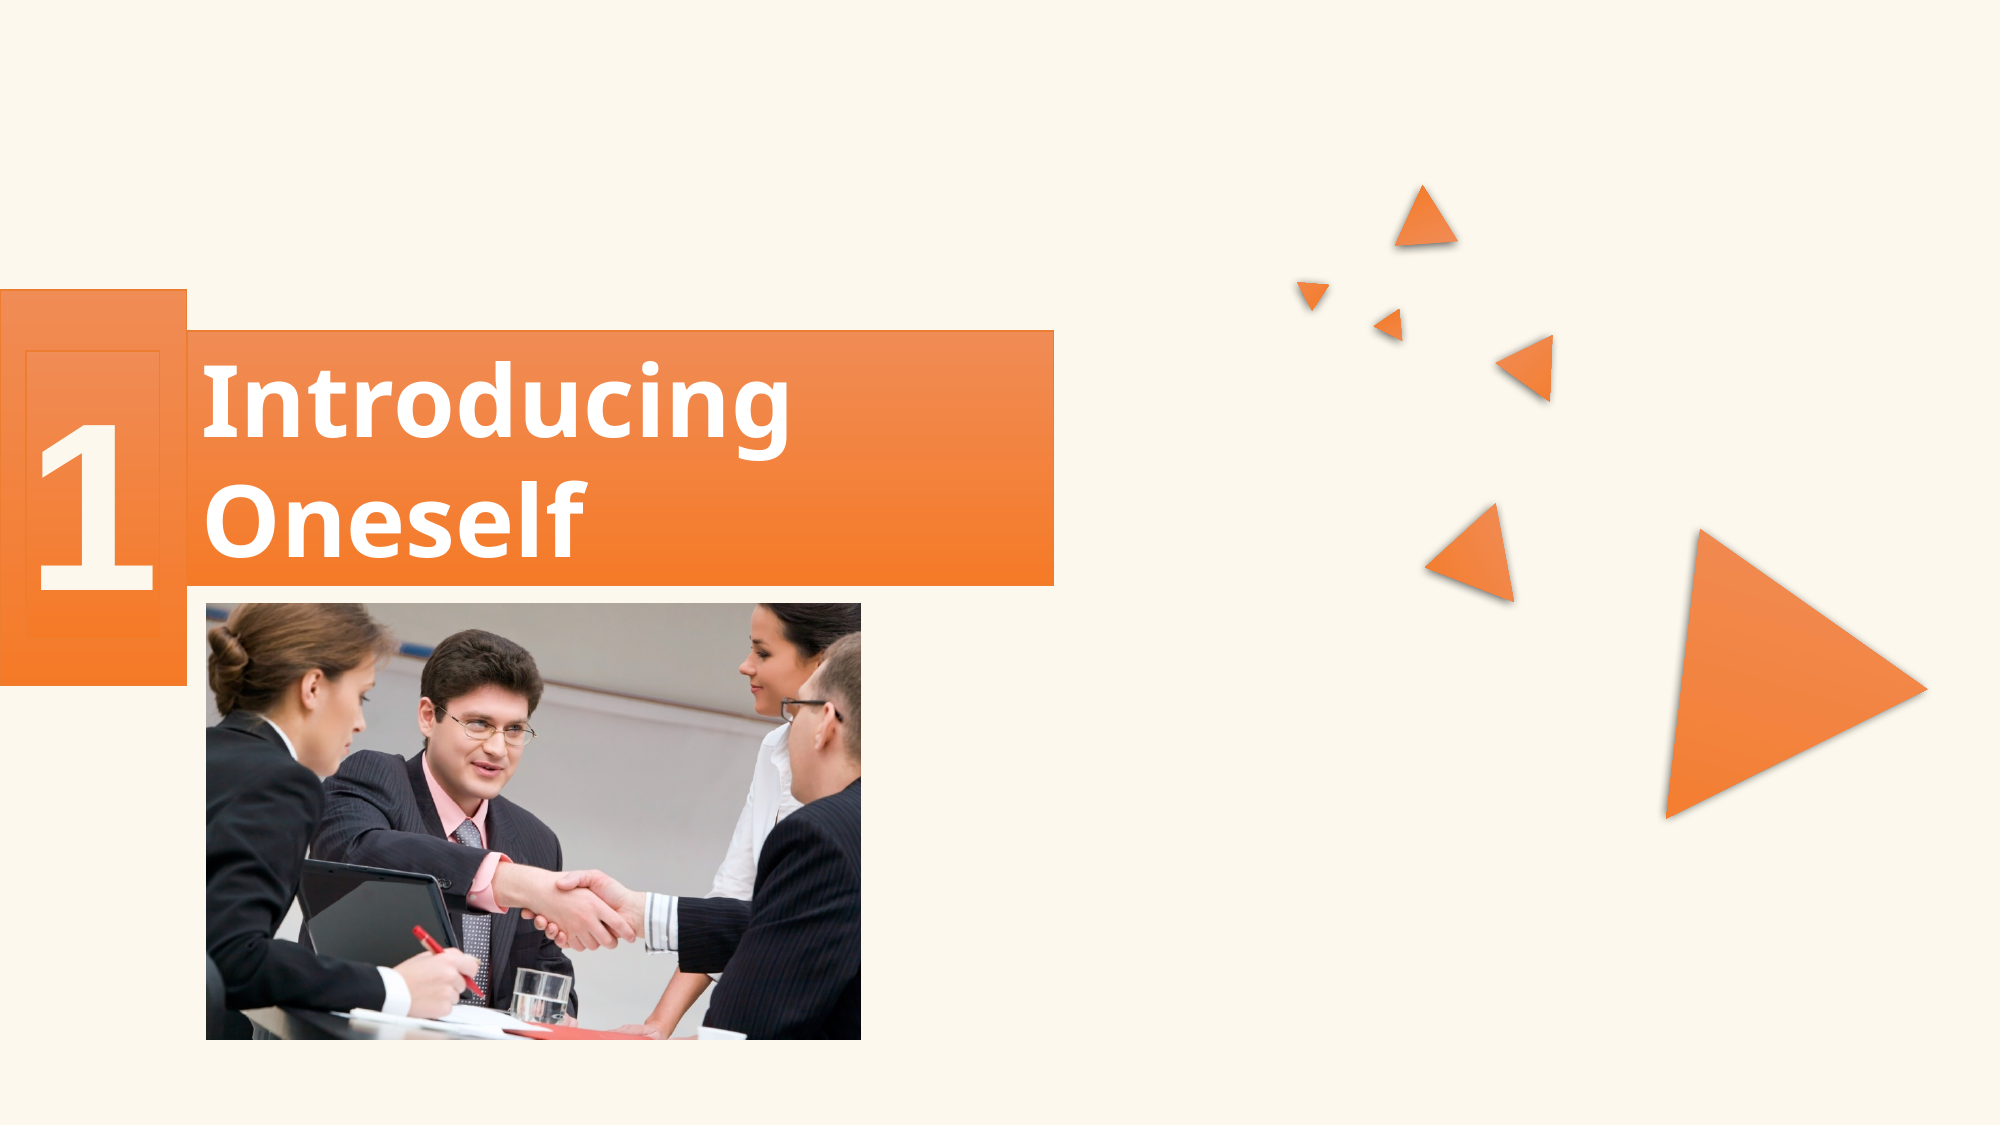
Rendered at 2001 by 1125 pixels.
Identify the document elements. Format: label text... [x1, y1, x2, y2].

text_box Introducing Oneself [187, 330, 1054, 586]
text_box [1245, 251, 1933, 785]
picture [206, 603, 861, 1040]
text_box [0, 289, 187, 686]
